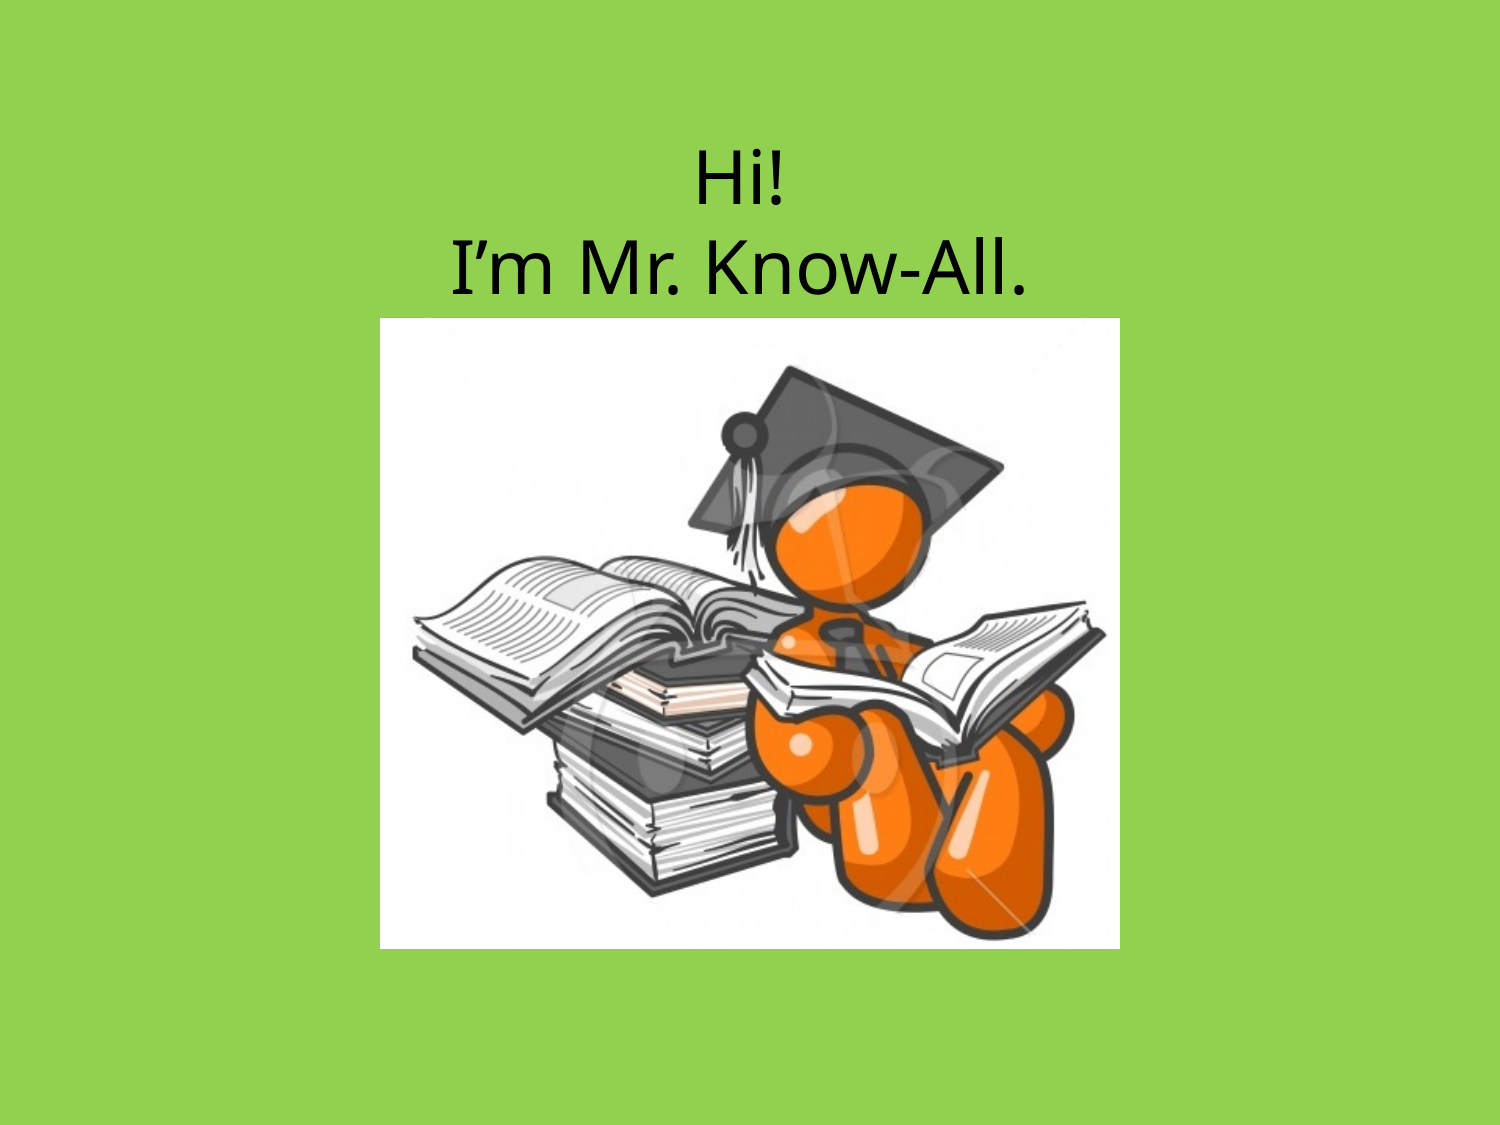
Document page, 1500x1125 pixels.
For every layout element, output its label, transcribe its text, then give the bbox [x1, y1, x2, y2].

title Hi! I’m Mr. Know-All. [64, 137, 1415, 302]
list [380, 318, 1120, 949]
